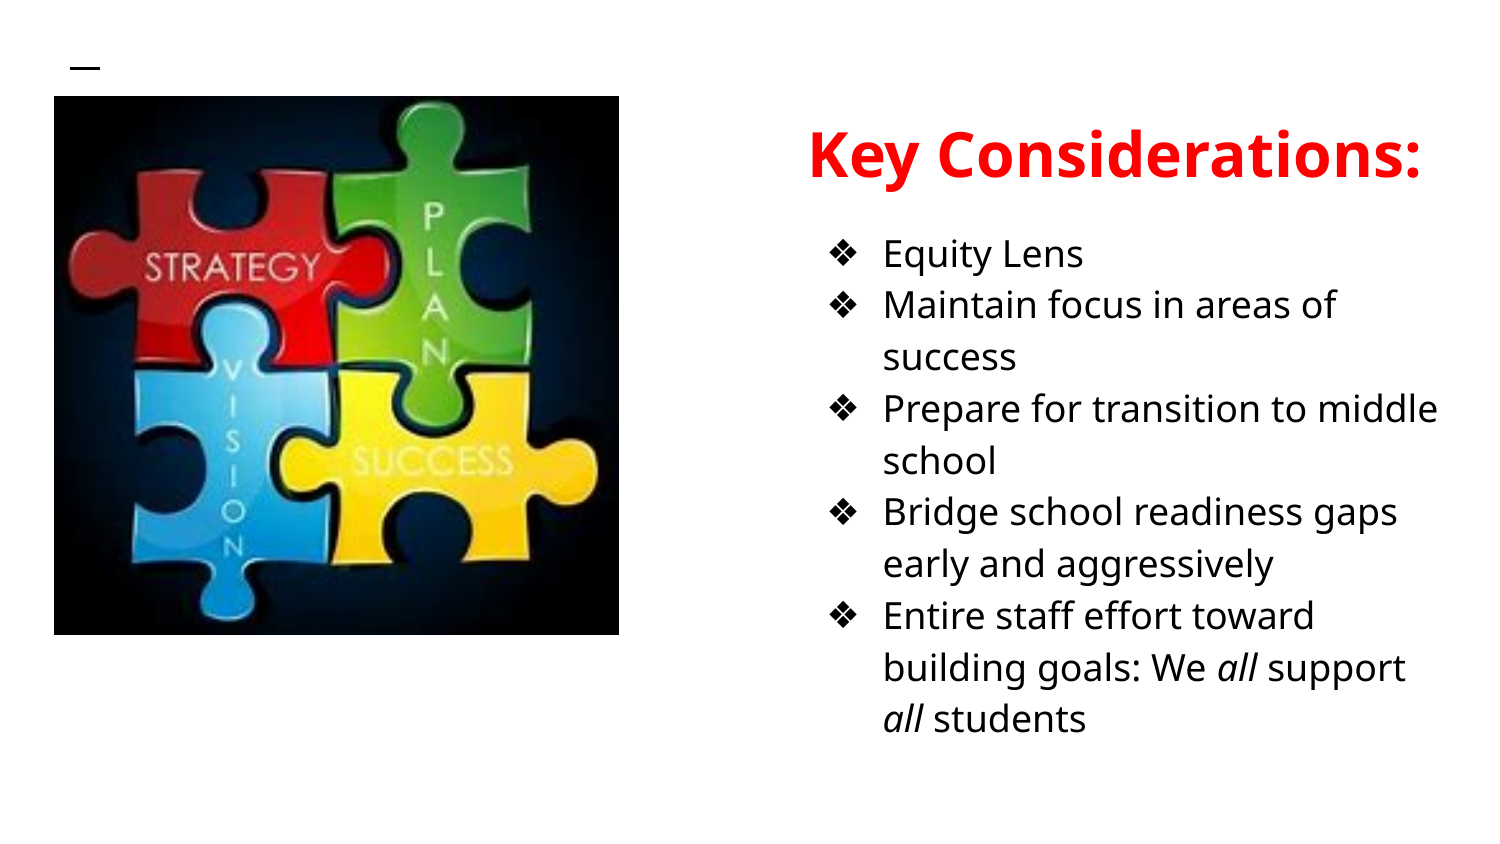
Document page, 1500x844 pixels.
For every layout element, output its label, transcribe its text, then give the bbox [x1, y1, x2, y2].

picture [54, 96, 619, 636]
list Key Considerations: Equity Lens Maintain focus in areas of success Prepare for transition to middle school Bridge school readiness gaps early and aggressively Entire staff effort toward building goals: We all support all students [792, 160, 1455, 683]
